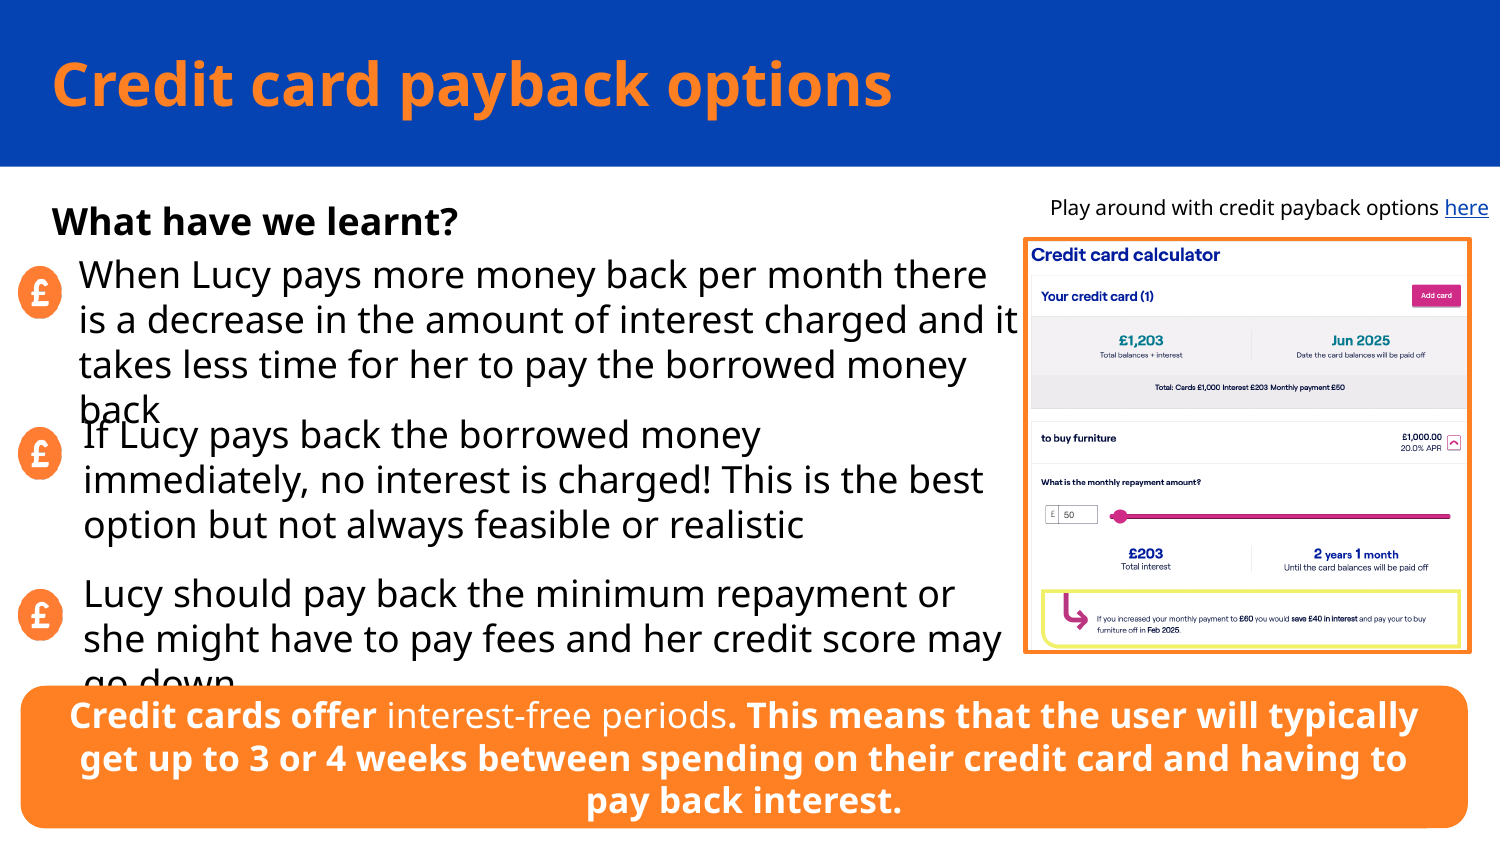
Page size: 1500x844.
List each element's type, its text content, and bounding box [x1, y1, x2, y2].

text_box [17, 555, 1026, 677]
title Credit card payback options [36, 39, 1306, 125]
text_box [17, 395, 1003, 554]
picture [1027, 240, 1468, 650]
text_box Credit cards offer interest-free periods. This means that the user will typically get up to 3 or 4 weeks between spending on their credit card and having to pay back interest. [21, 686, 1468, 828]
text_box Play around with credit payback options here [1034, 180, 1500, 237]
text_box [17, 235, 1038, 404]
text_box What have we learnt? [36, 183, 641, 234]
